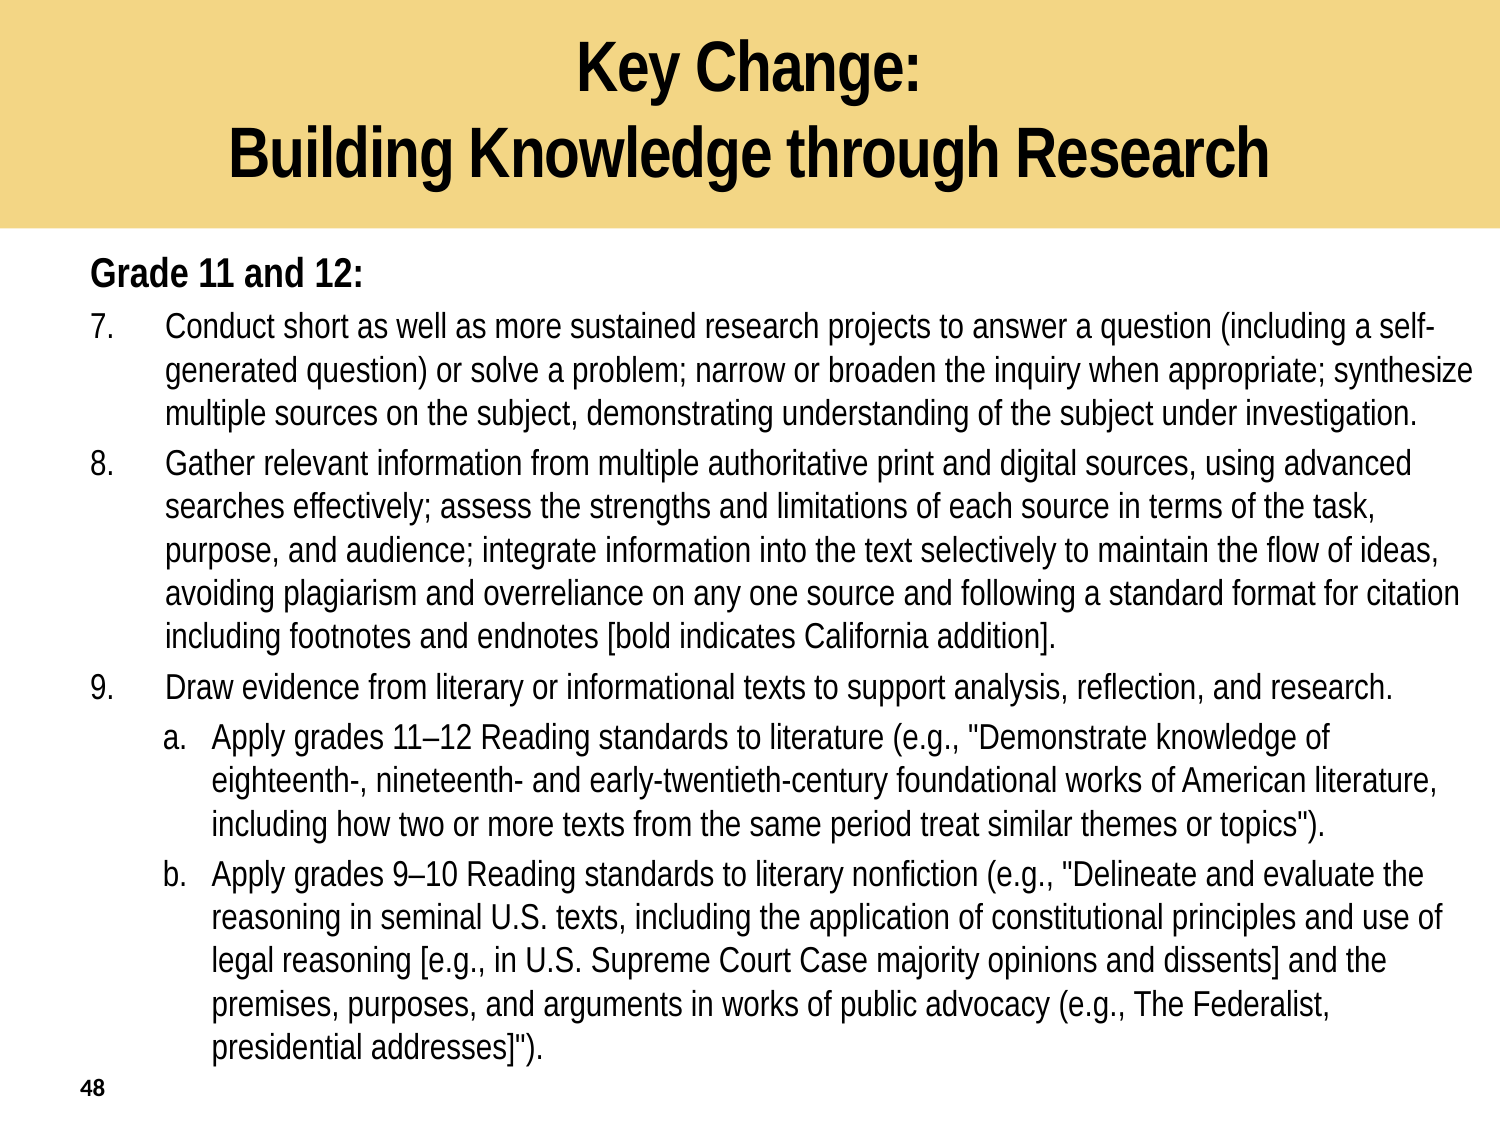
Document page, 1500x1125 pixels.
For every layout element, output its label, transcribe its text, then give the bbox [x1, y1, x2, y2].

title Key Change: Building Knowledge through Research [0, 11, 1500, 200]
slide_number 48 [55, 1064, 121, 1124]
list Grade 11 and 12: Conduct short as well as more sustained research projects to answer a question (including a self-generated question) or solve a problem; narrow or broaden the inquiry when appropriate; synthesize multiple sources on the subject, demonstrating understanding of the subject under investigation. Gather relevant information from multiple authoritative print and digital sources, using advanced searches effectively; assess the strengths and limitations of each source in terms of the task, purpose, and audience; integrate information into the text selectively to maintain the flow of ideas, avoiding plagiarism and overreliance on any one source and following a standard format for citation including footnotes and endnotes [bold indicates California addition]. Draw evidence from literary or informational texts to support analysis, reflection, and research. Apply grades 11–12 Reading standards to literature (e.g., "Demonstrate knowledge of eighteenth-, nineteenth- and early-twentieth-century foundational works of American literature, including how two or more texts from the same period treat similar themes or topics"). Apply grades 9–10 Reading standards to literary nonfiction (e.g., "Delineate and evaluate the reasoning in seminal U.S. texts, including the application of constitutional principles and use of legal reasoning [e.g., in U.S. Supreme Court Case majority opinions and dissents] and the premises, purposes, and arguments in works of public advocacy (e.g., The Federalist, presidential addresses]"). [75, 238, 1500, 1030]
